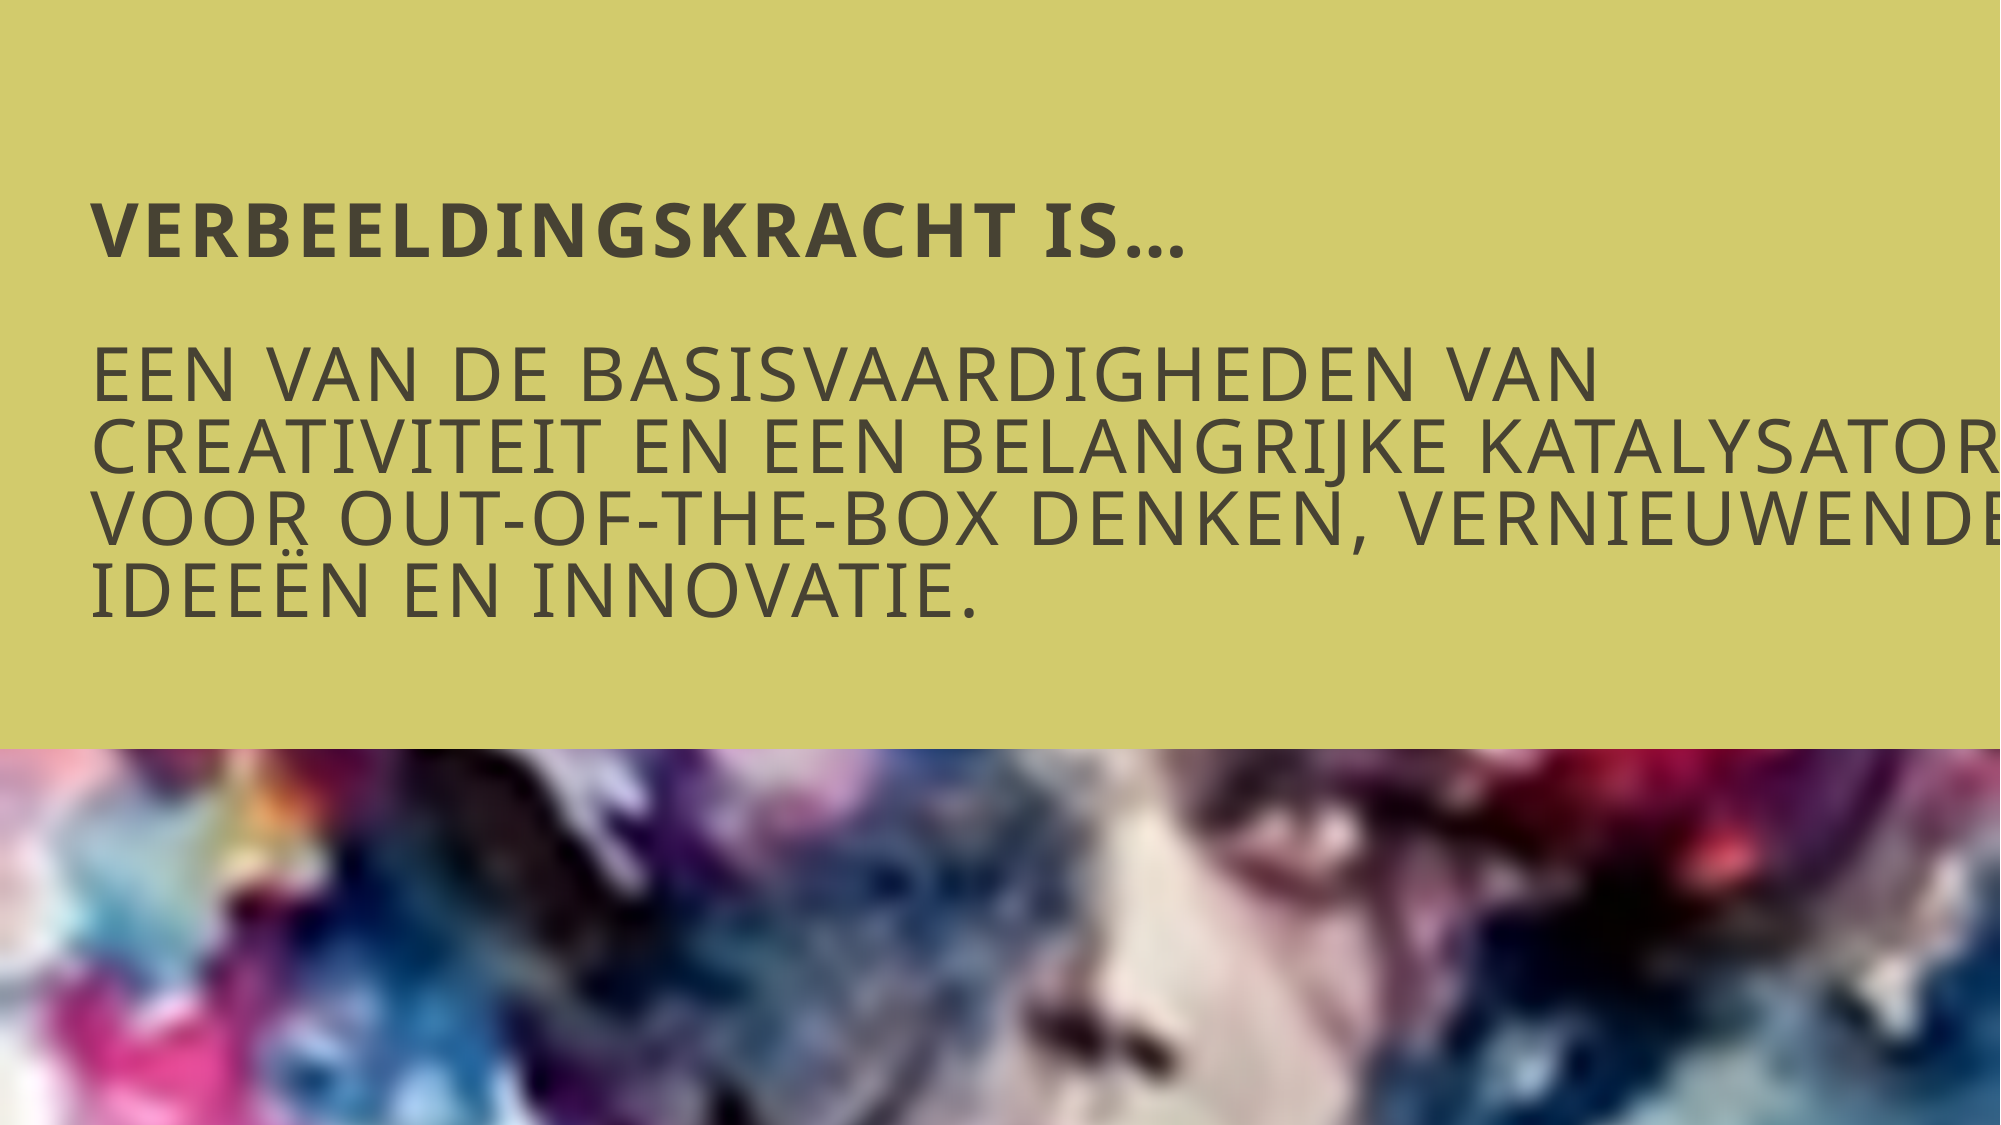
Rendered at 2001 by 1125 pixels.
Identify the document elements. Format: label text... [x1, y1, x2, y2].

picture [0, 749, 2000, 1125]
title verbeeldingskracht is… een van de basisvaardigheden van creativiteit en een belangrijke katalysator voor out-of-the-box denken, vernieuwende ideeën en innovatie. [75, 269, 2000, 510]
